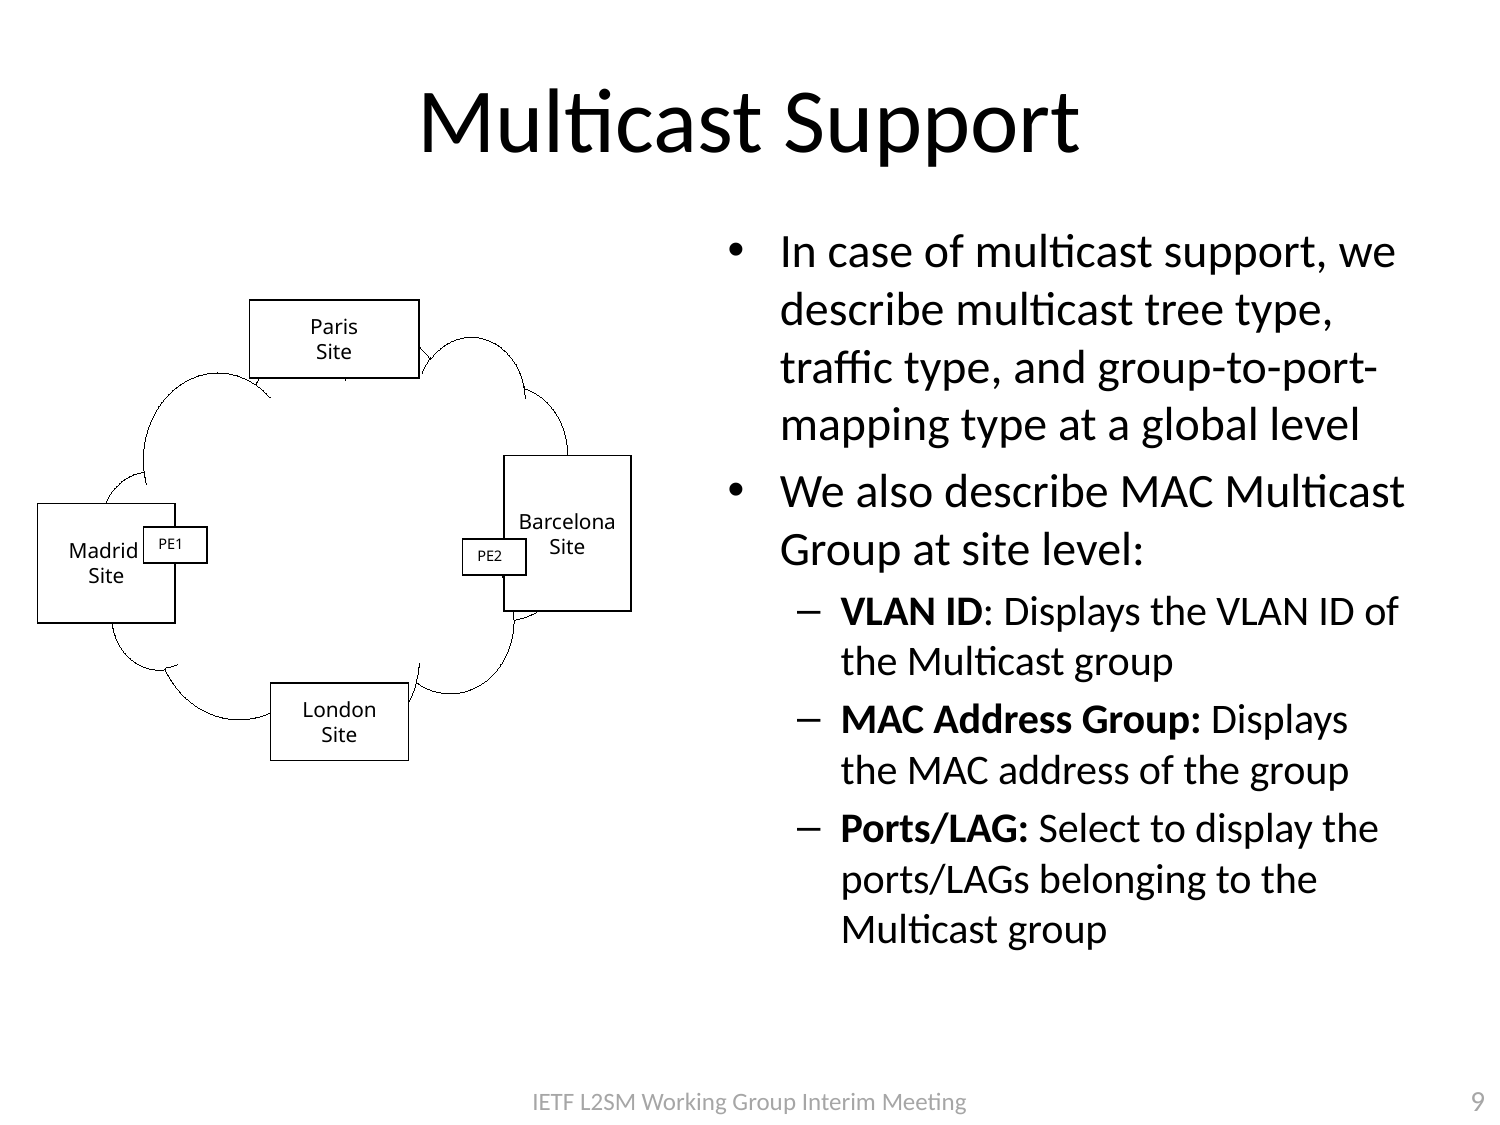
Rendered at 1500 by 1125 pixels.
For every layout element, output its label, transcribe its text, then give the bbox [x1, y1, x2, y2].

list In case of multicast support, we describe multicast tree type, traffic type, and group-to-port-mapping type at a global level We also describe MAC Multicast Group at site level: VLAN ID: Displays the VLAN ID of the Multicast group MAC Address Group: Displays the MAC address of the group Ports/LAG: Select to display the ports/LAGs belonging to the Multicast group [712, 212, 1425, 975]
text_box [37, 299, 632, 761]
title Multicast Support [75, 45, 1425, 188]
